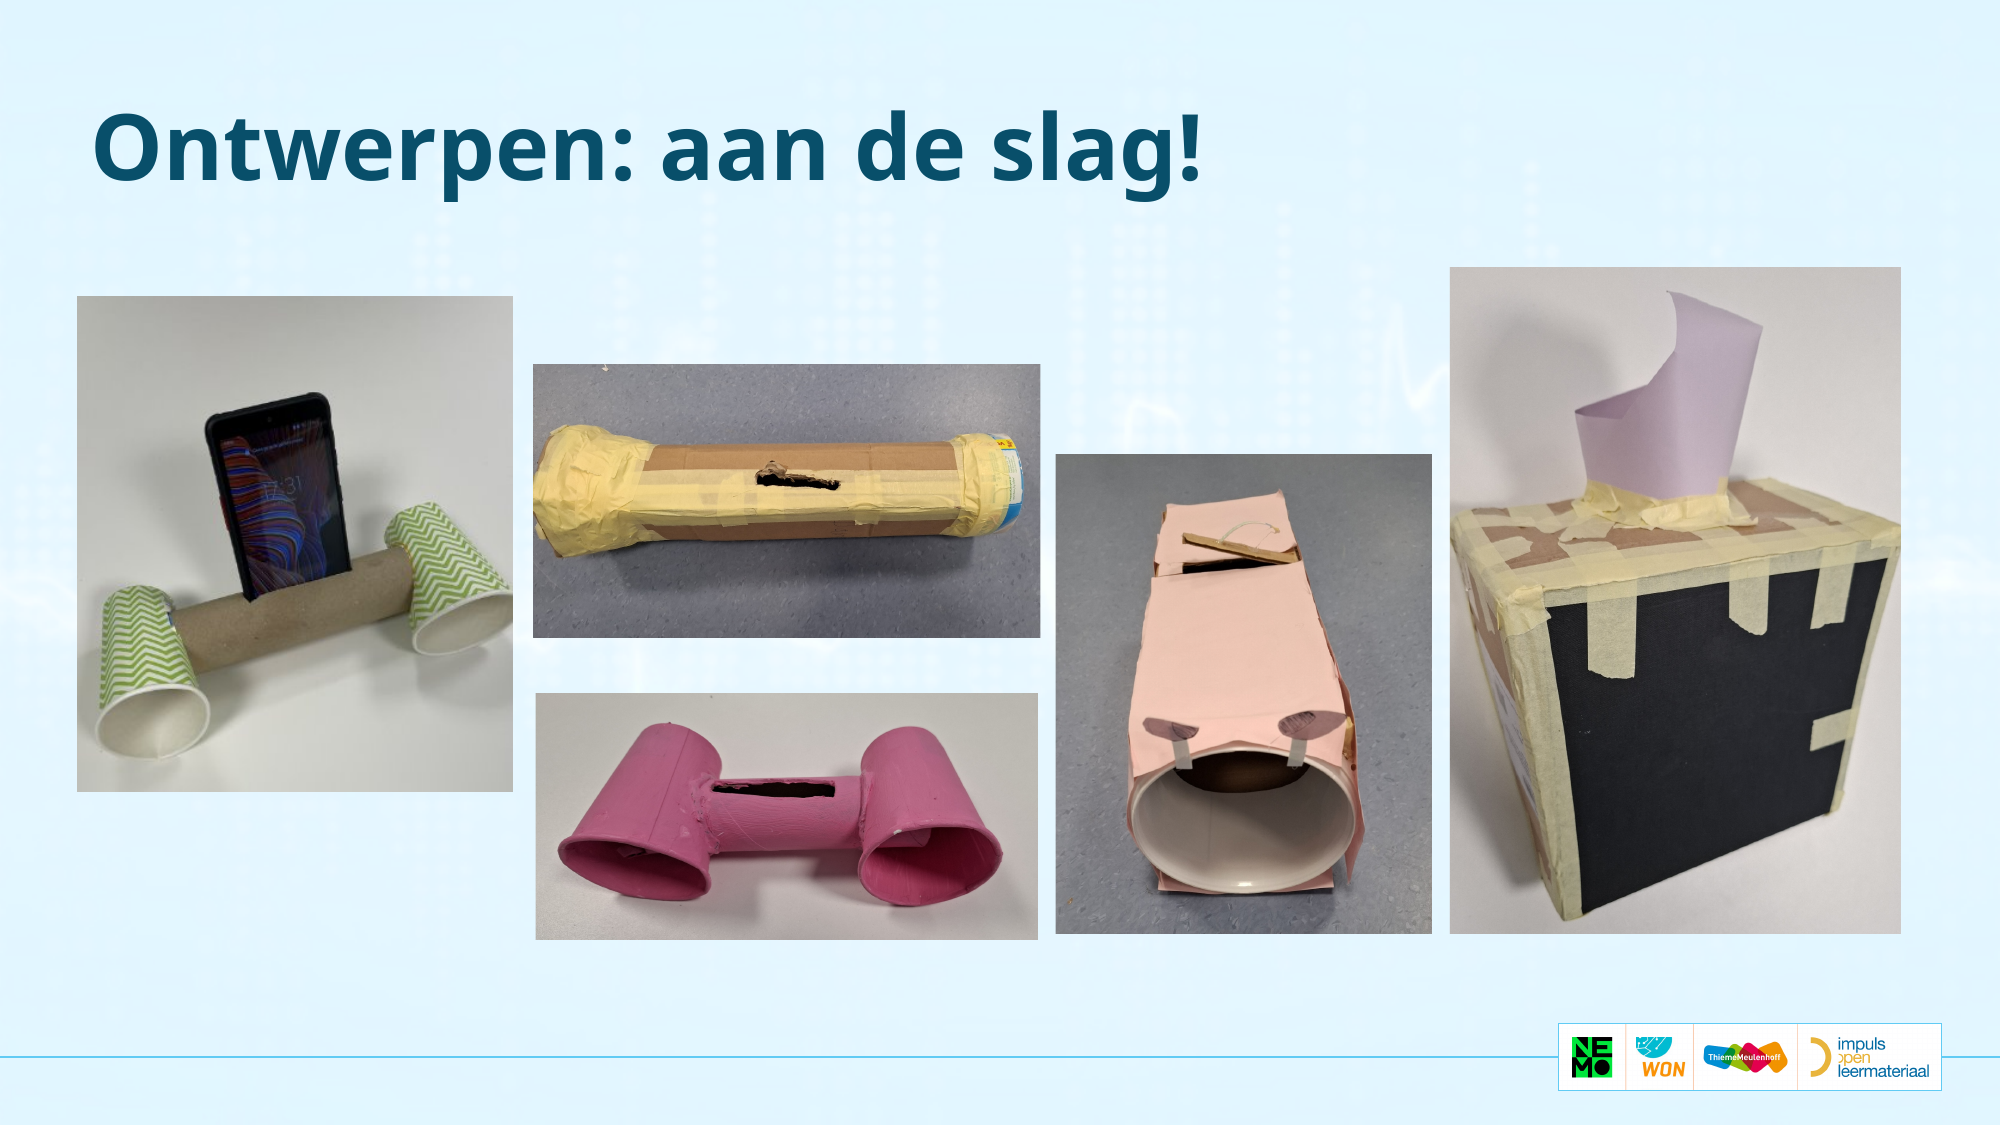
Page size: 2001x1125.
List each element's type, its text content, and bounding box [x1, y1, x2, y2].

picture [77, 296, 513, 792]
picture [532, 267, 2000, 940]
title Ontwerpen: aan de slag! [90, 89, 1910, 247]
picture [1559, 1024, 1941, 1090]
